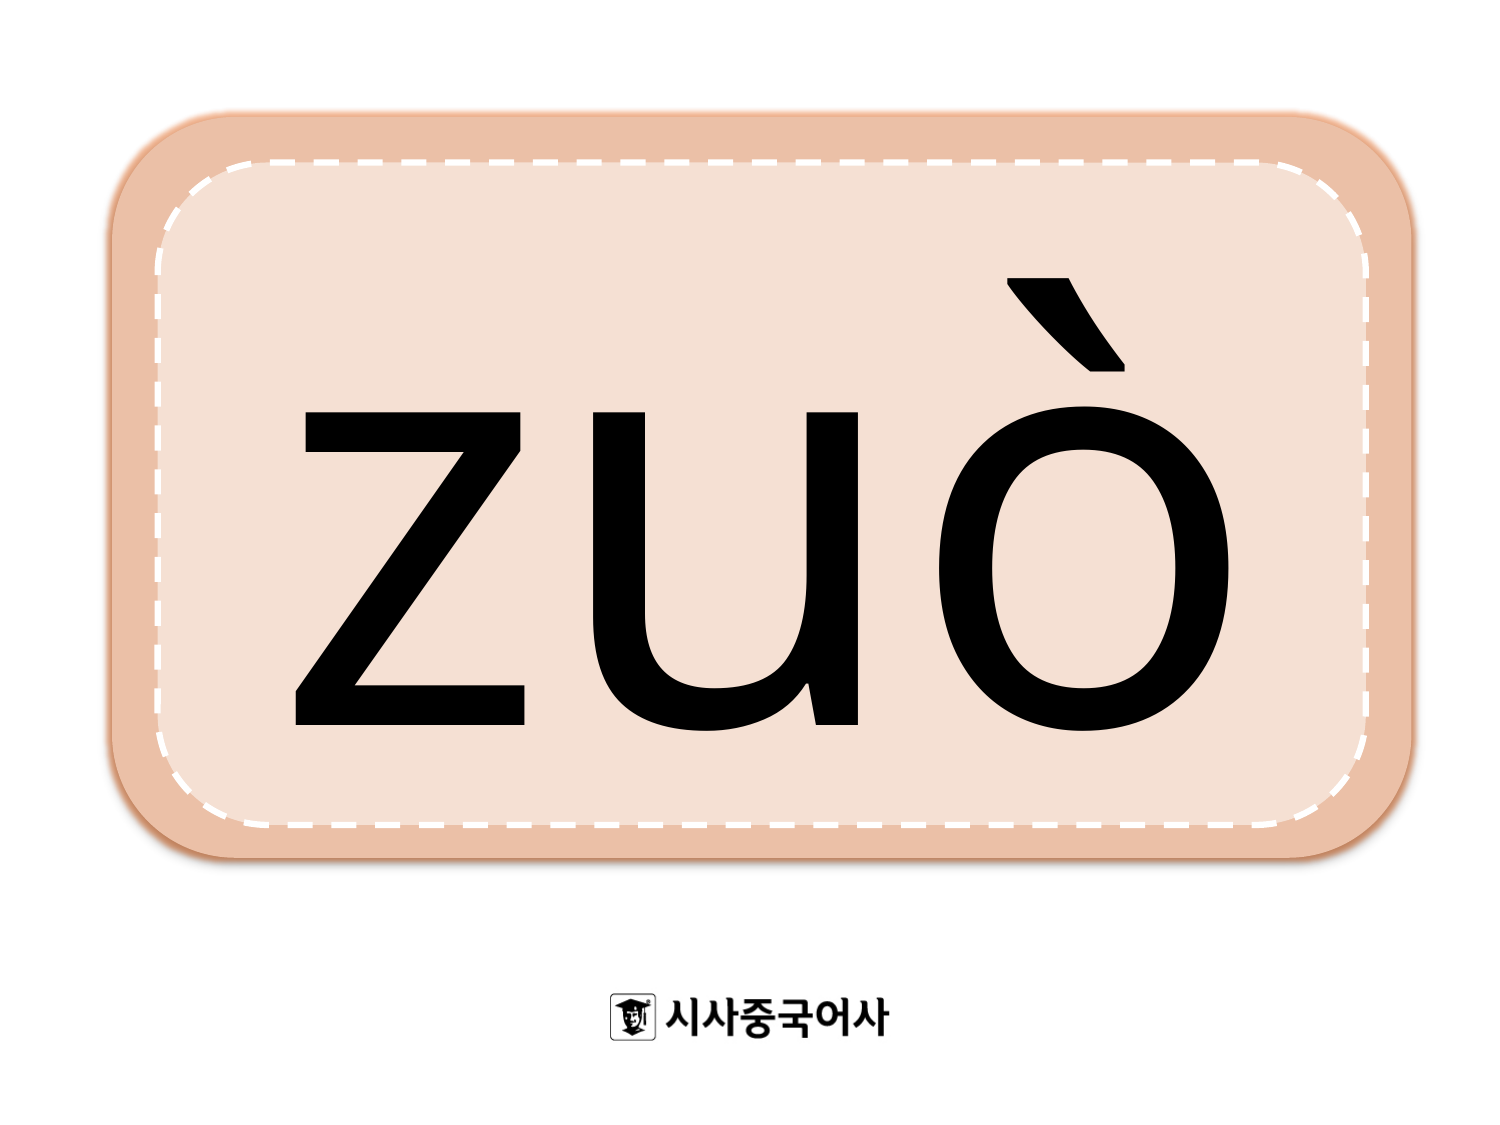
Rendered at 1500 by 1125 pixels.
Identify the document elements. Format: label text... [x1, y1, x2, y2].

picture [602, 987, 898, 1047]
text_box zuò [162, 160, 1371, 824]
